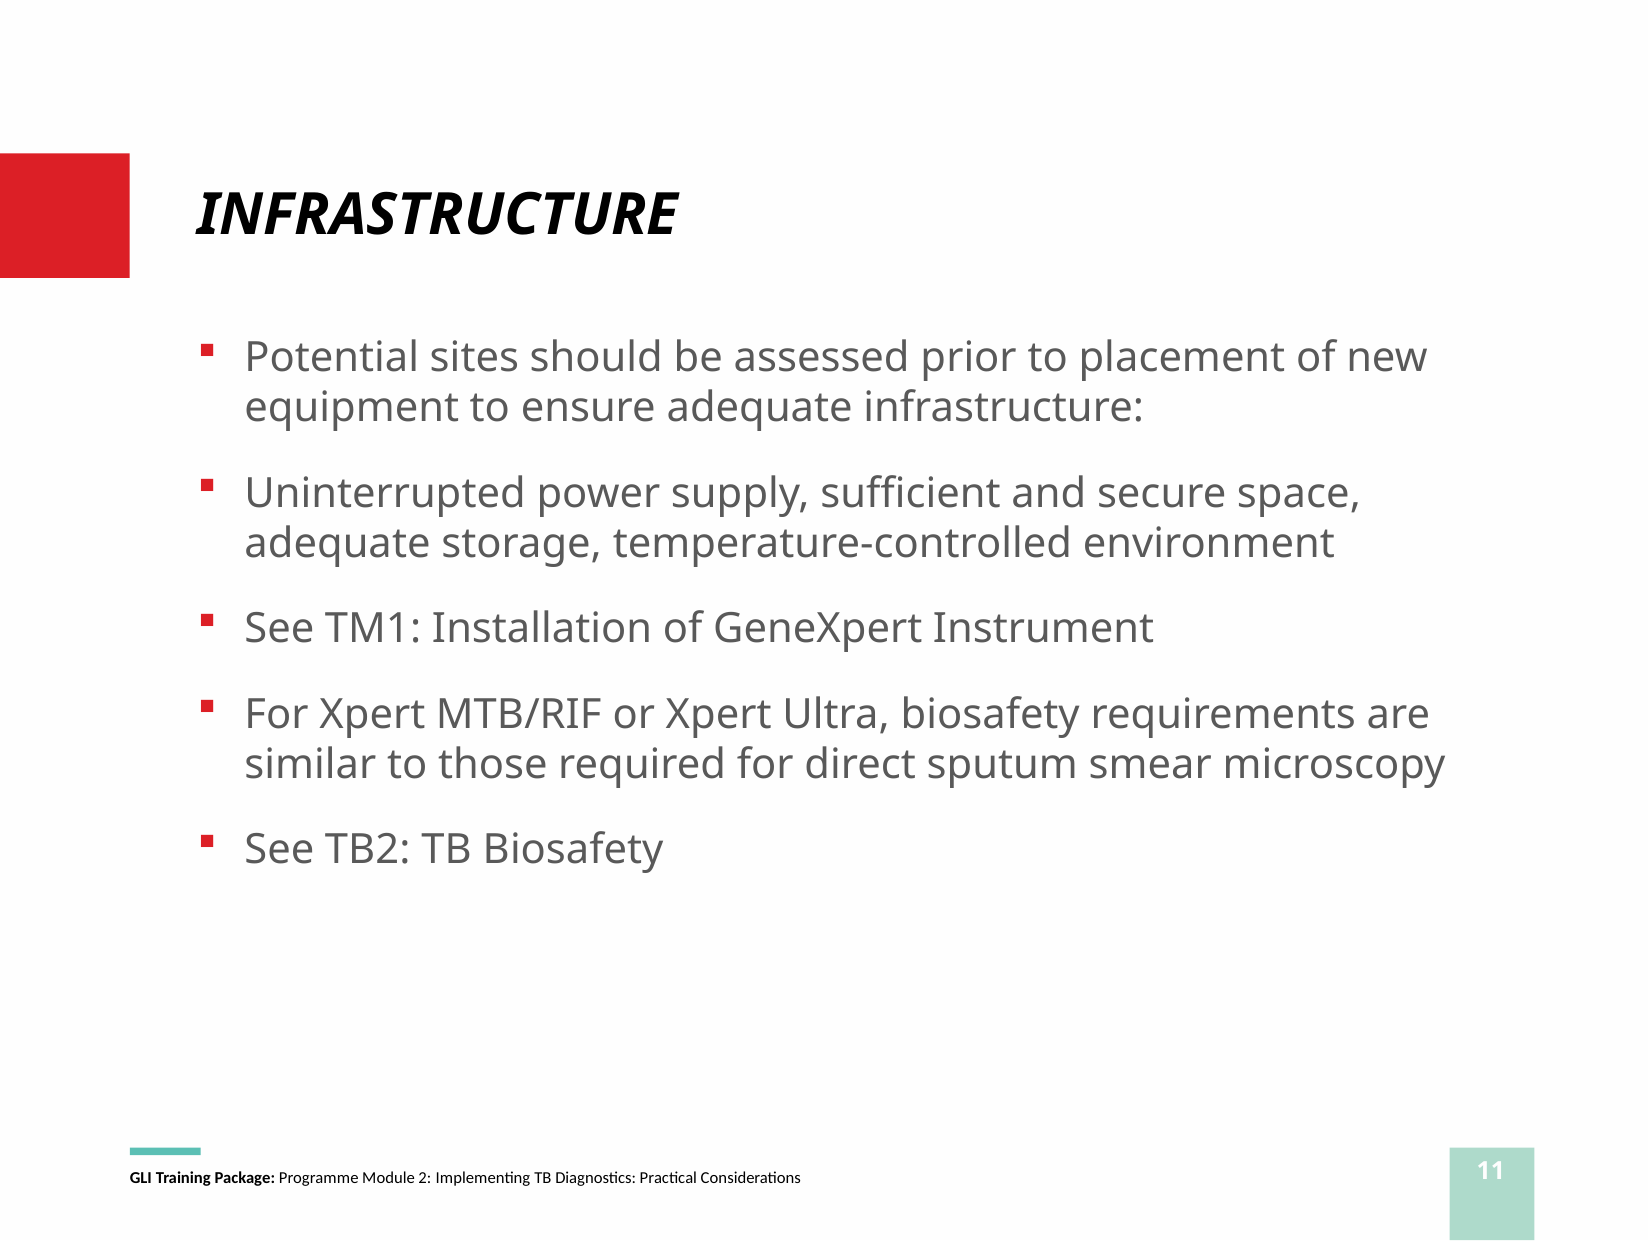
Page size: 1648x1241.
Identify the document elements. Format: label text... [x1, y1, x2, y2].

title INFRASTRUCTURE [197, 153, 1450, 278]
list Potential sites should be assessed prior to placement of new equipment to ensure adequate infrastructure: Uninterrupted power supply, sufficient and secure space, adequate storage, temperature-controlled environment See TM1: Installation of GeneXpert Instrument For Xpert MTB/RIF or Xpert Ultra, biosafety requirements are similar to those required for direct sputum smear microscopy See TB2: TB Biosafety [197, 330, 1450, 1087]
